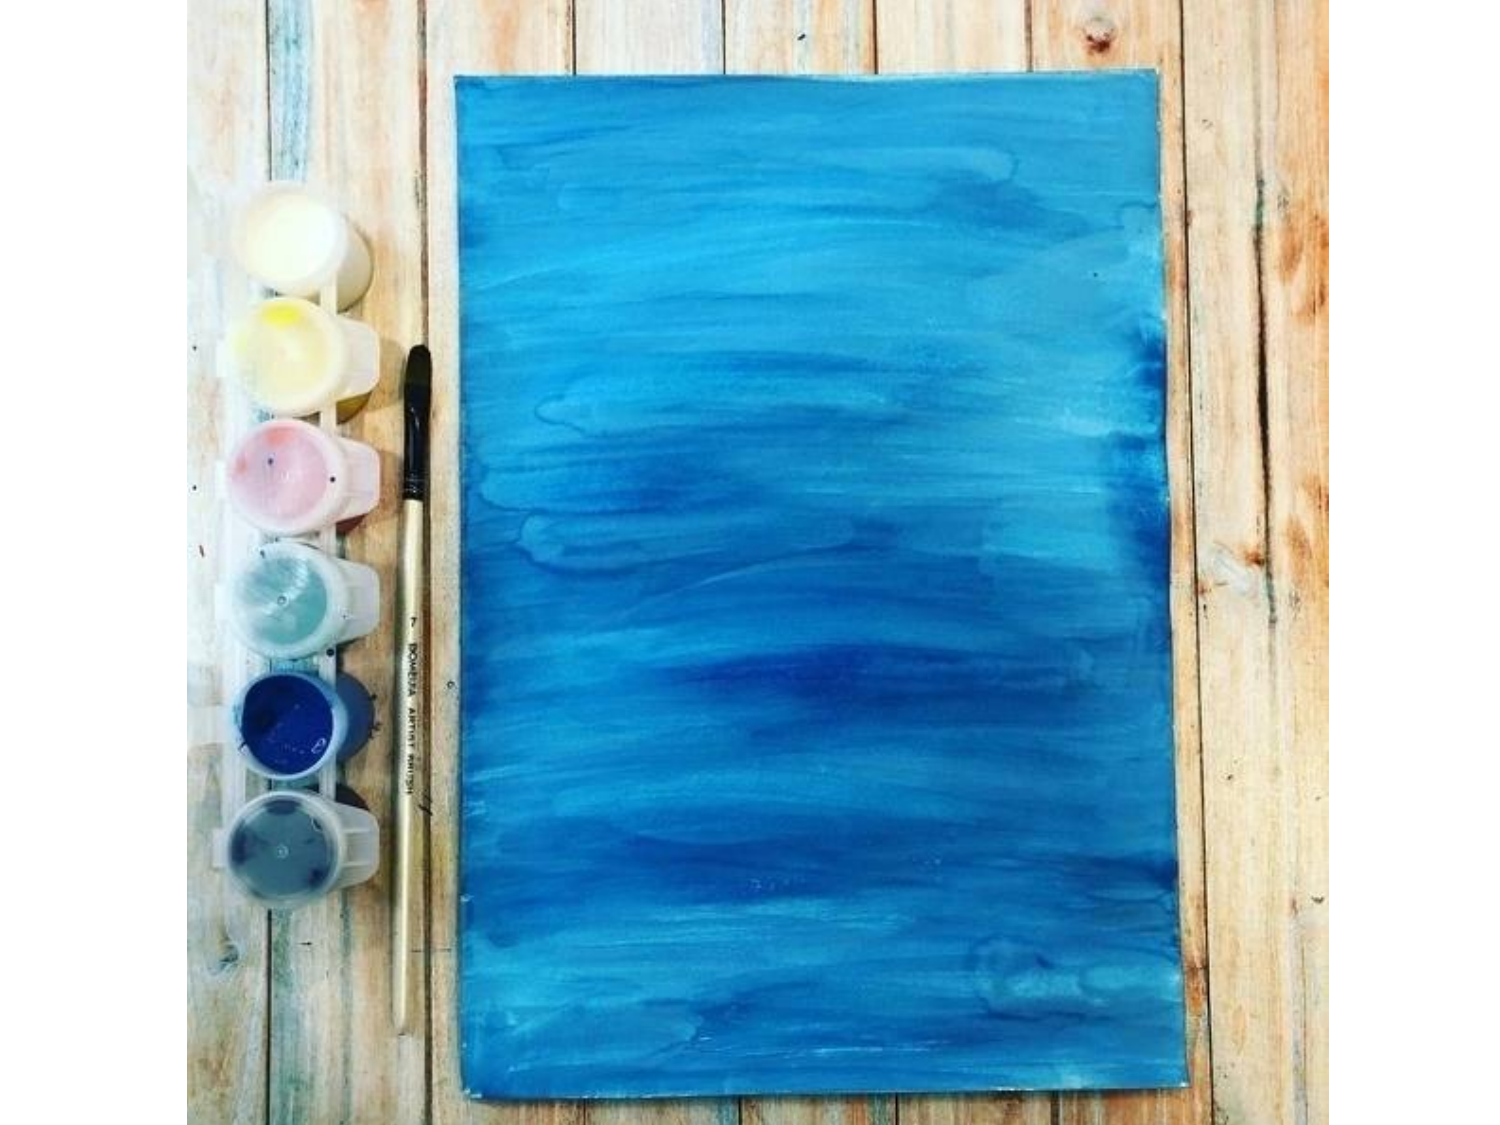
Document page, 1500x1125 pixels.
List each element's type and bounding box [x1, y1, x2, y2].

picture [187, 0, 1329, 1125]
